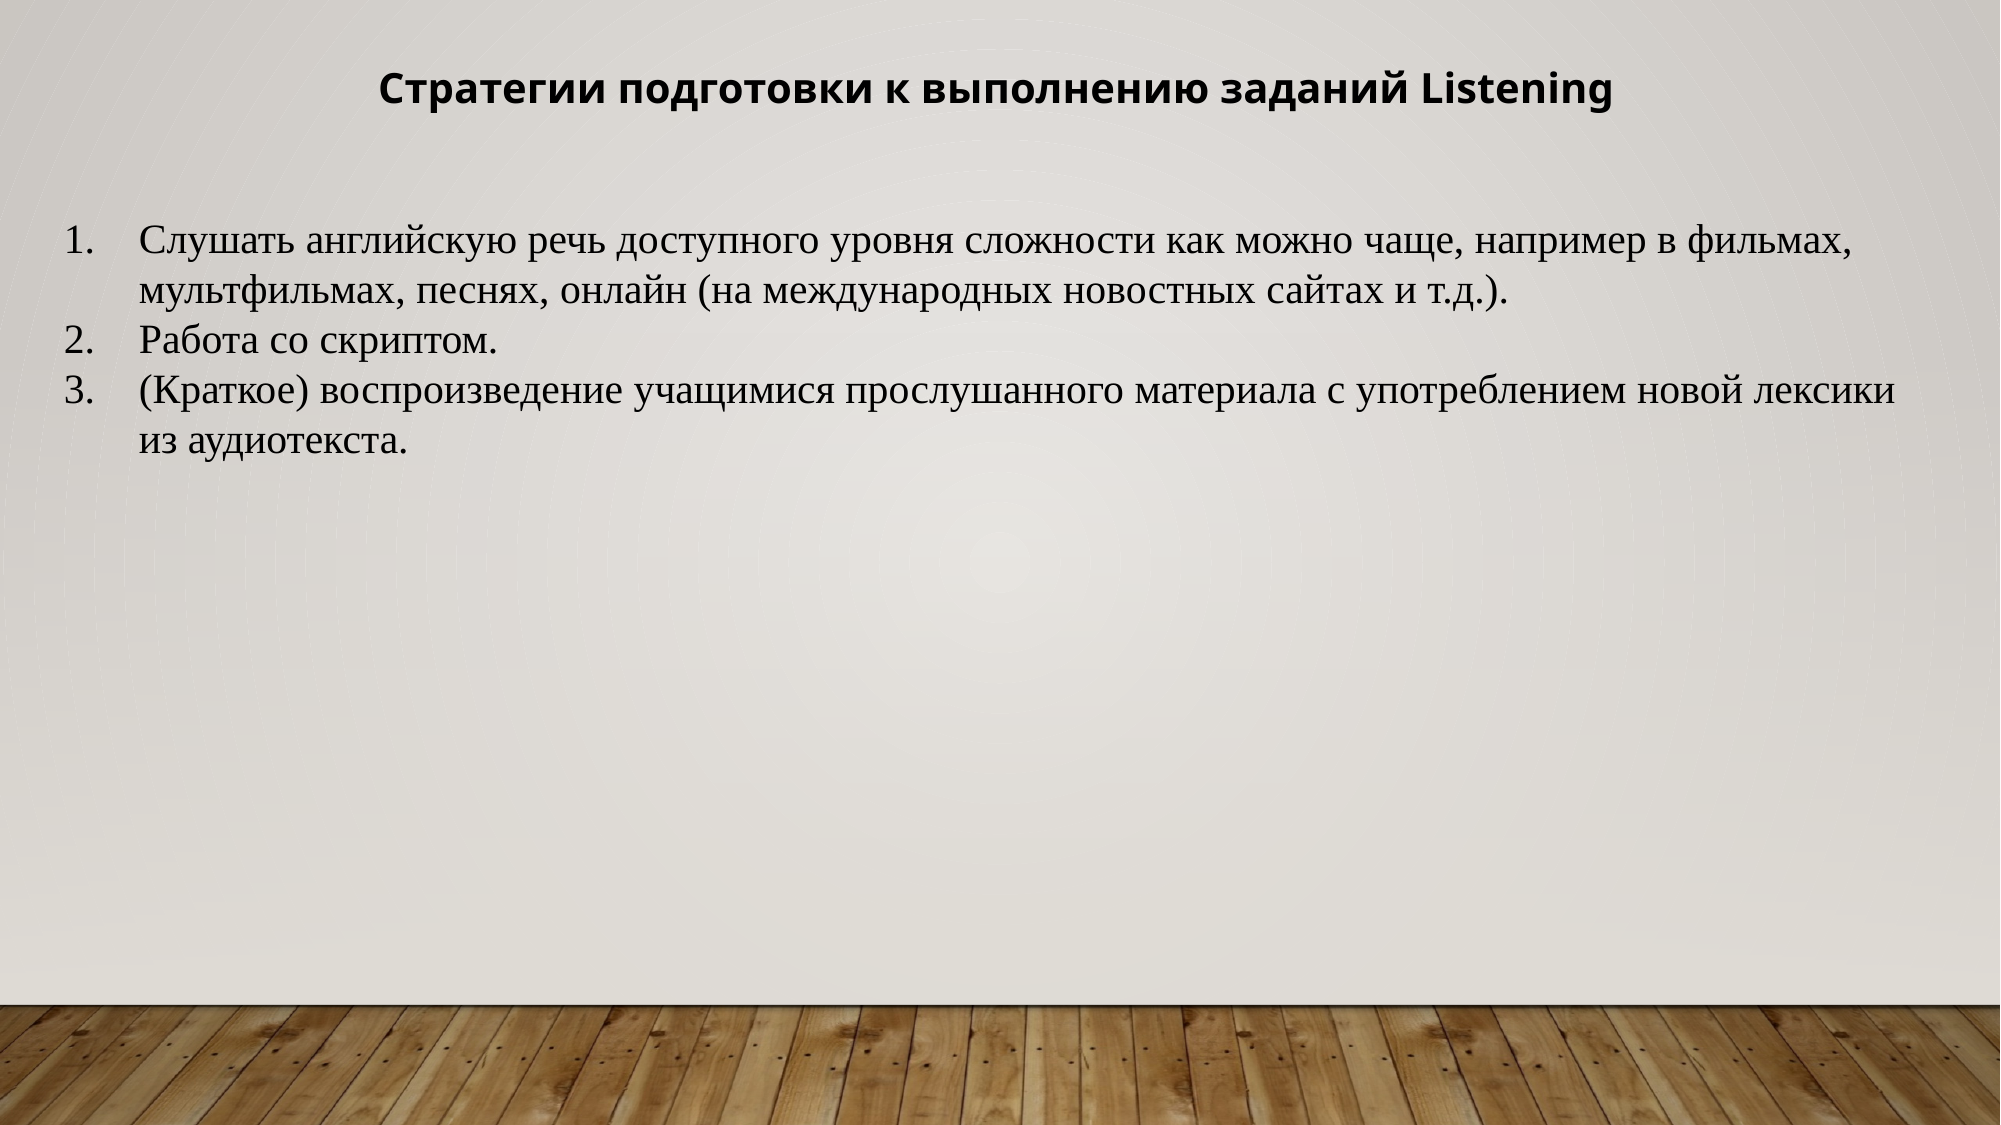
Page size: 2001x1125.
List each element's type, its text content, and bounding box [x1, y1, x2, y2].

picture [0, 1005, 2000, 1125]
text_box Стратегии подготовки к выполнению заданий Listening Слушать английскую речь доступного уровня сложности как можно чаще, например в фильмах, мультфильмах, песнях, онлайн (на международных новостных сайтах и т.д.). Работа со скриптом. (Краткое) воспроизведение учащимися прослушанного материала с употреблением новой лексики из аудиотекста. [49, 53, 1955, 469]
